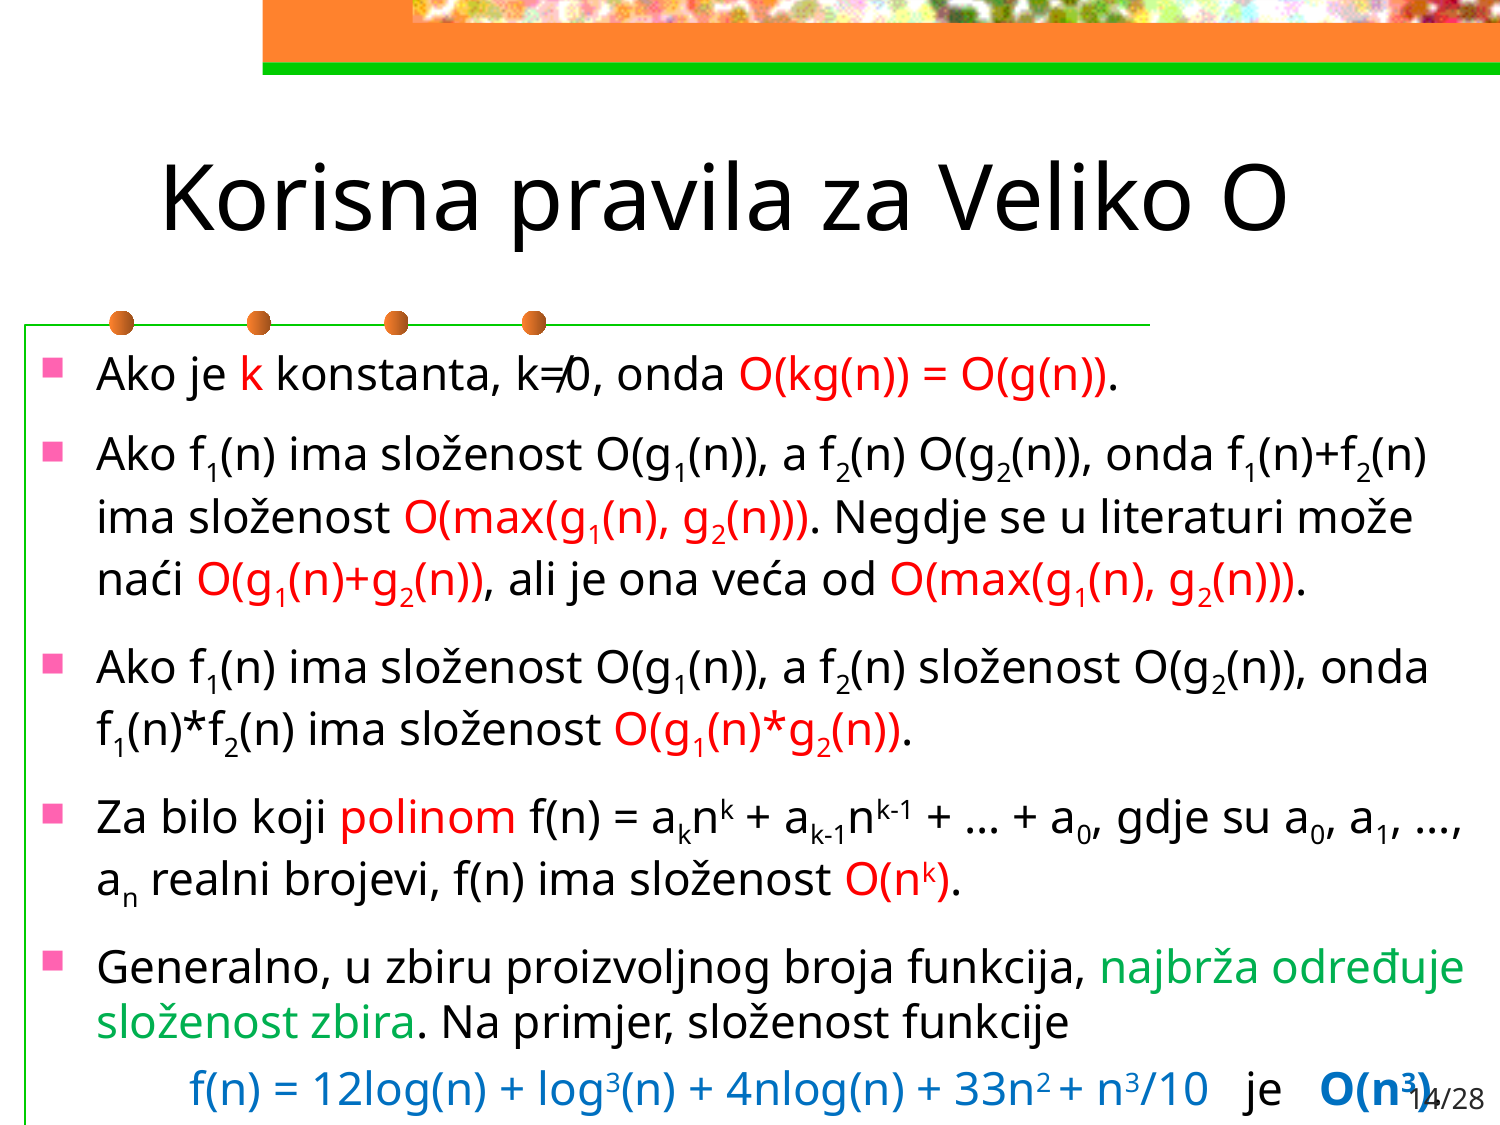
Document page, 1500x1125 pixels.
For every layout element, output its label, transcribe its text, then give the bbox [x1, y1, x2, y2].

text_box 14/28 [1374, 1072, 1500, 1123]
picture [412, 0, 1500, 23]
title Korisna pravila za Veliko O [87, 99, 1363, 288]
text_box Ako je k konstanta, k≠0, onda O(kg(n)) = O(g(n)). Ako f1(n) ima složenost O(g1(n)), a f2(n) O(g2(n)), onda f1(n)+f2(n) ima složenost O(max(g1(n), g2(n))). Negdje se u literaturi može naći O(g1(n)+g2(n)), ali je ona veća od O(max(g1(n), g2(n))). Ako f1(n) ima složenost O(g1(n)), a f2(n) složenost O(g2(n)), onda f1(n)*f2(n) ima složenost O(g1(n)*g2(n)). Za bilo koji polinom f(n) = aknk + ak-1nk-1 + … + a0, gdje su a0, a1, …, an realni brojevi, f(n) ima složenost O(nk). Generalno, u zbiru proizvoljnog broja funkcija, najbrža određuje složenost zbira. Na primjer, složenost funkcije f(n) = 12log(n) + log3(n) + 4nlog(n) + 33n2 + n3/10 je O(n3). [24, 337, 1488, 1100]
